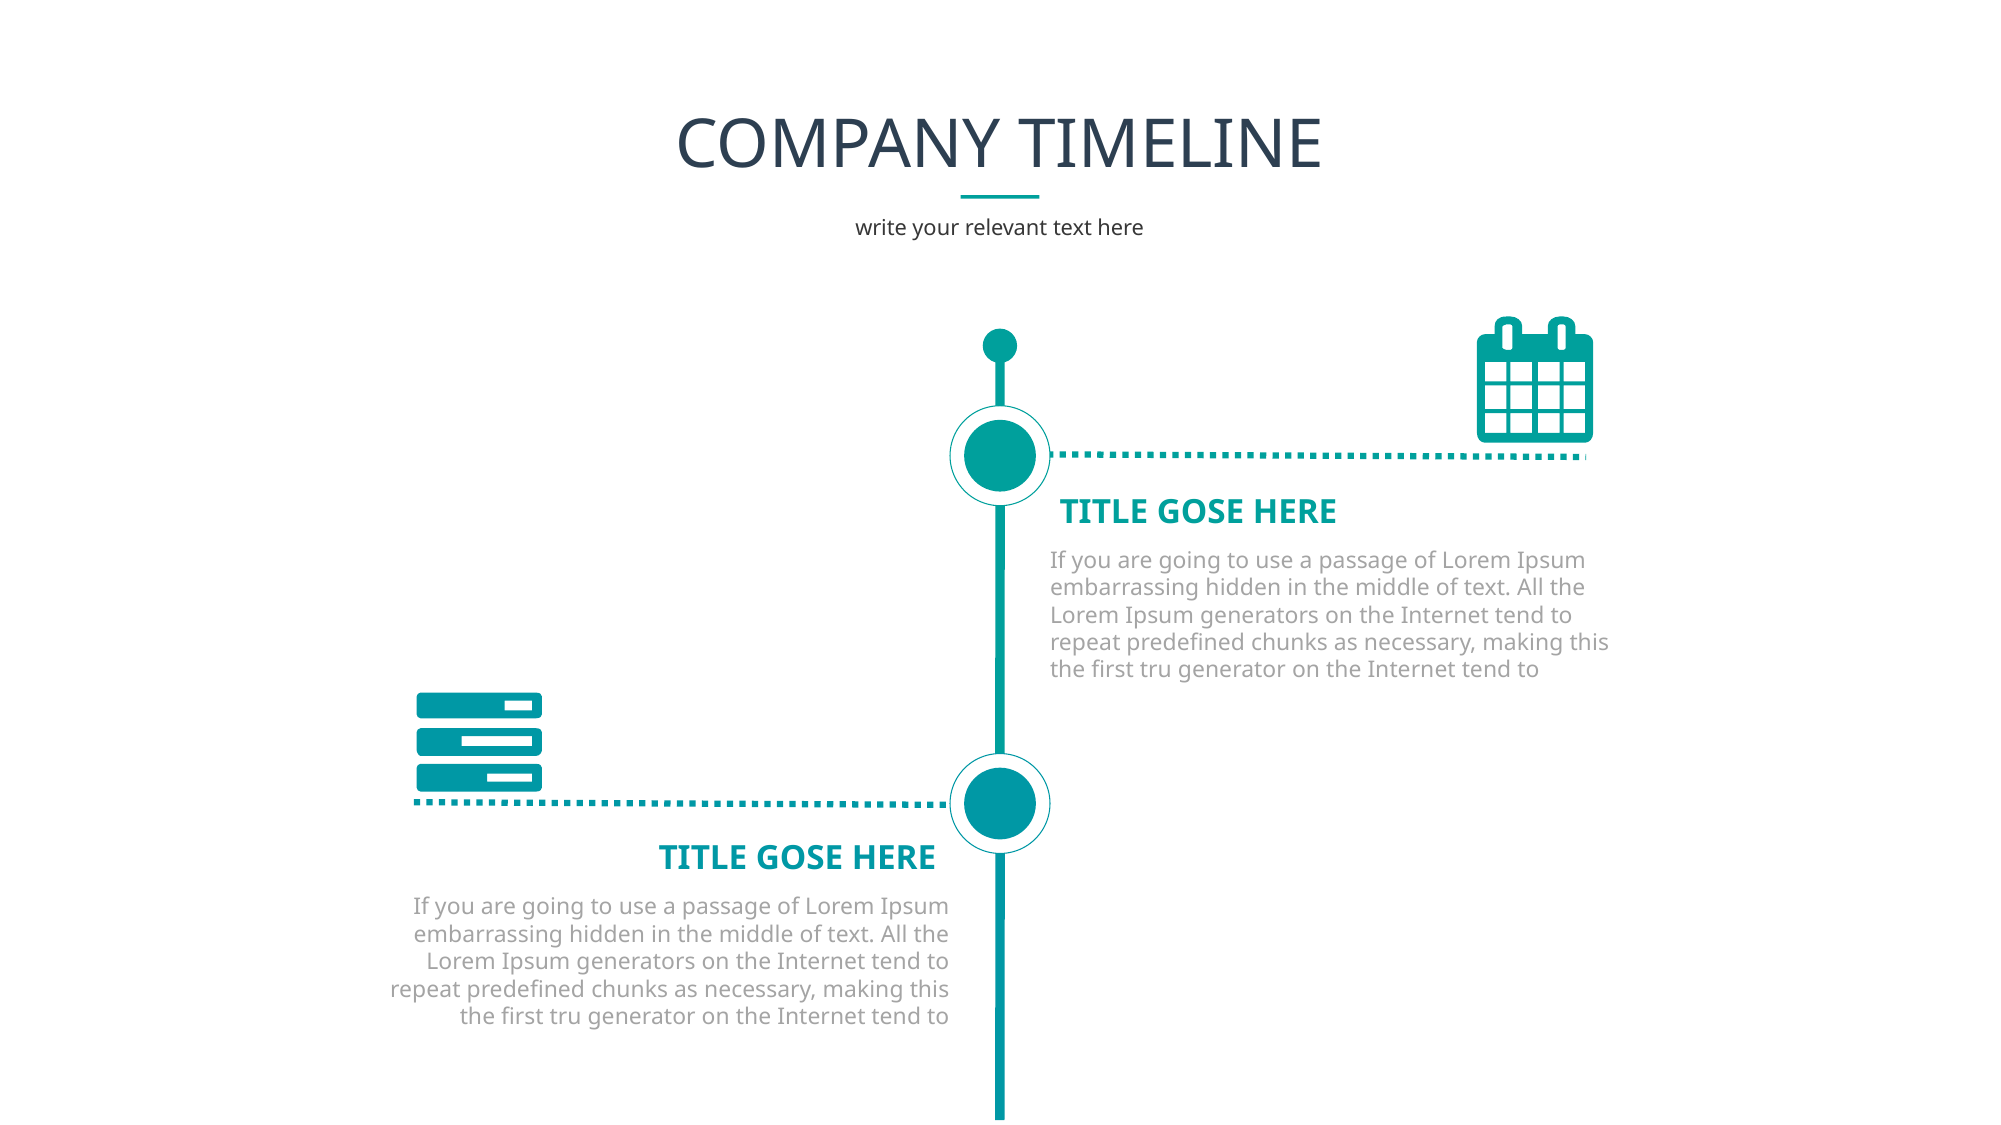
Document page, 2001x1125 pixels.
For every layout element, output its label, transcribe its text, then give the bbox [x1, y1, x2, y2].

text_box If you are going to use a passage of Lorem Ipsum embarrassing hidden in the middle of text. All the Lorem Ipsum generators on the Internet tend to repeat predefined chunks as necessary, making this the first tru generator on the Internet tend to [374, 891, 950, 1030]
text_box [949, 405, 1050, 506]
title COMPANY TIMELINE [249, 101, 1750, 190]
text_box [1476, 316, 1594, 443]
text_box TITLE GOSE HERE [1044, 482, 1353, 538]
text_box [1050, 454, 1587, 458]
text_box TITLE GOSE HERE [643, 829, 952, 884]
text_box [949, 753, 1050, 854]
text_box [416, 692, 542, 719]
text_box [983, 329, 1017, 405]
text_box [416, 728, 542, 756]
text_box [416, 763, 542, 792]
text_box If you are going to use a passage of Lorem Ipsum embarrassing hidden in the middle of text. All the Lorem Ipsum generators on the Internet tend to repeat predefined chunks as necessary, making this the first tru generator on the Internet tend to [1050, 545, 1626, 683]
list write your relevant text here [249, 210, 1750, 252]
